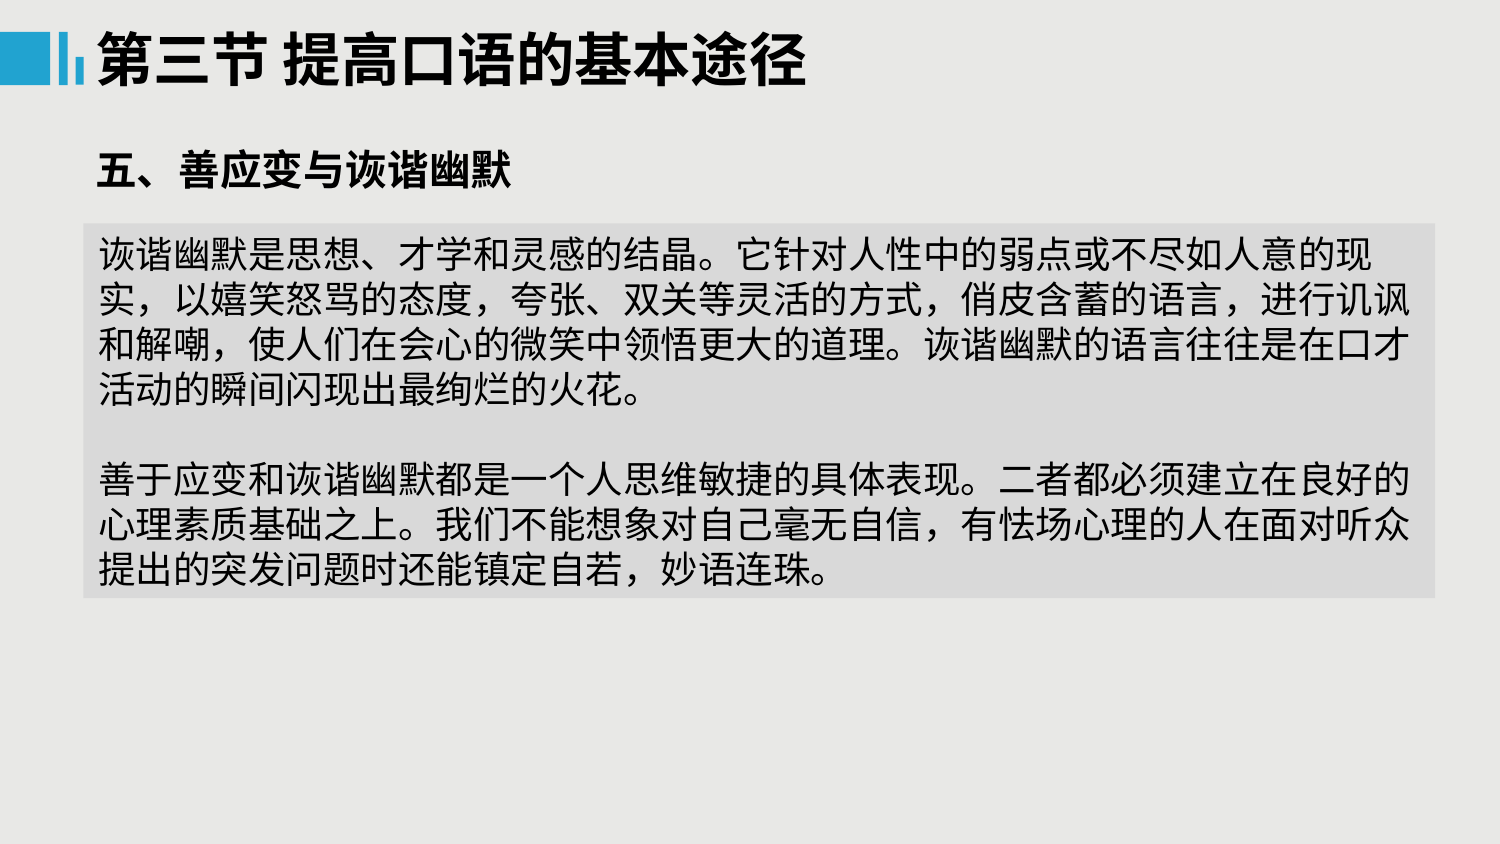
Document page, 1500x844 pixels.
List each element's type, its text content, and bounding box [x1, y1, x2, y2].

text_box 诙谐幽默是思想、才学和灵感的结晶。它针对人性中的弱点或不尽如人意的现实，以嬉笑怒骂的态度，夸张、双关等灵活的方式，俏皮含蓄的语言，进行讥讽和解嘲，使人们在会心的微笑中领悟更大的道理。诙谐幽默的语言往往是在口才活动的瞬间闪现出最绚烂的火花。 善于应变和诙谐幽默都是一个人思维敏捷的具体表现。二者都必须建立在良好的心理素质基础之上。我们不能想象对自己毫无自信，有怯场心理的人在面对听众提出的突发问题时还能镇定自若，妙语连珠。 [83, 223, 1436, 599]
text_box [57, 30, 70, 87]
text_box 第三节 提高口语的基本途径 [83, 17, 1412, 99]
text_box [0, 30, 52, 87]
text_box 五、善应变与诙谐幽默 [83, 138, 1304, 200]
text_box [74, 55, 83, 87]
